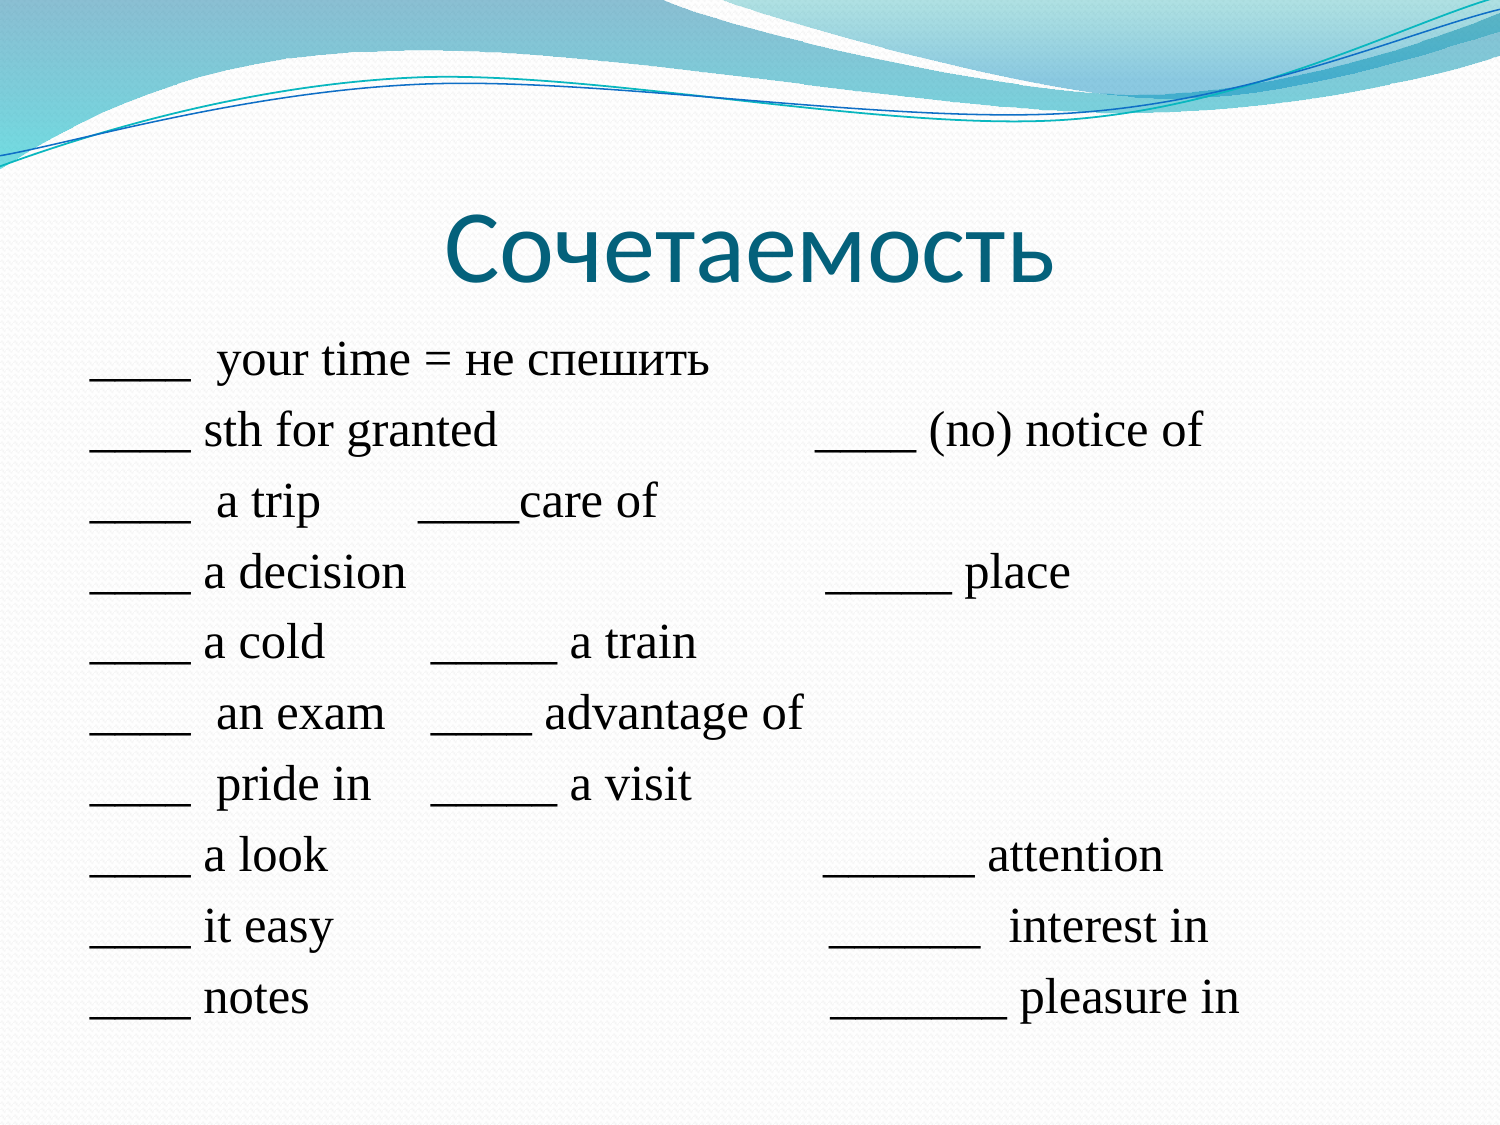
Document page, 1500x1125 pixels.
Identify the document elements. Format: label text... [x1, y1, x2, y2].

list ____ your time = не спешить ____ sth for granted ____ (no) notice of ____ a trip ____care of ____ a decision _____ place ____ a cold _____ a train ____ an exam ____ advantage of ____ pride in _____ a visit ____ a look ______ attention ____ it easy ______ interest in ____ notes _______ pleasure in [75, 317, 1425, 1038]
title Сочетаемость [75, 115, 1425, 303]
